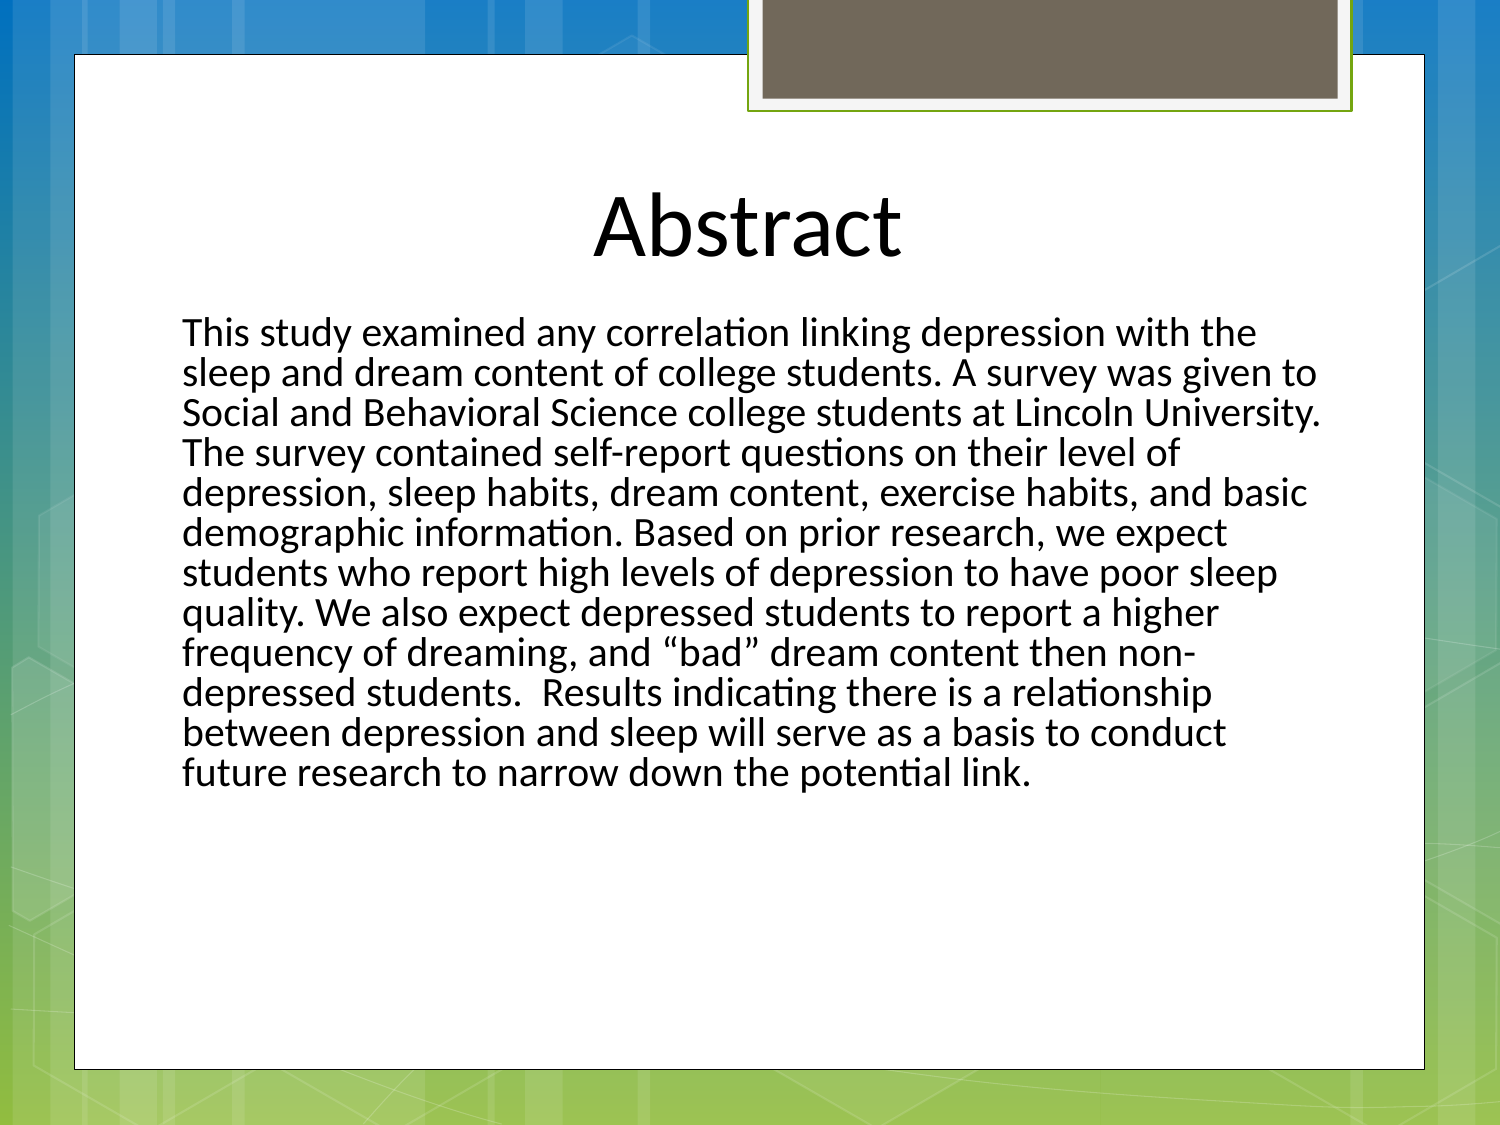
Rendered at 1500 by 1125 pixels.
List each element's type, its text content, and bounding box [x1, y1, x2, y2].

list This study examined any correlation linking depression with the sleep and dream content of college students. A survey was given to Social and Behavioral Science college students at Lincoln University. The survey contained self-report questions on their level of depression, sleep habits, dream content, exercise habits, and basic demographic information. Based on prior research, we expect students who report high levels of depression to have poor sleep quality. We also expect depressed students to report a higher frequency of dreaming, and “bad” dream content then non-depressed students. Results indicating there is a relationship between depression and sleep will serve as a basis to conduct future research to narrow down the potential link. [155, 306, 1343, 935]
title Abstract [172, 126, 1325, 306]
